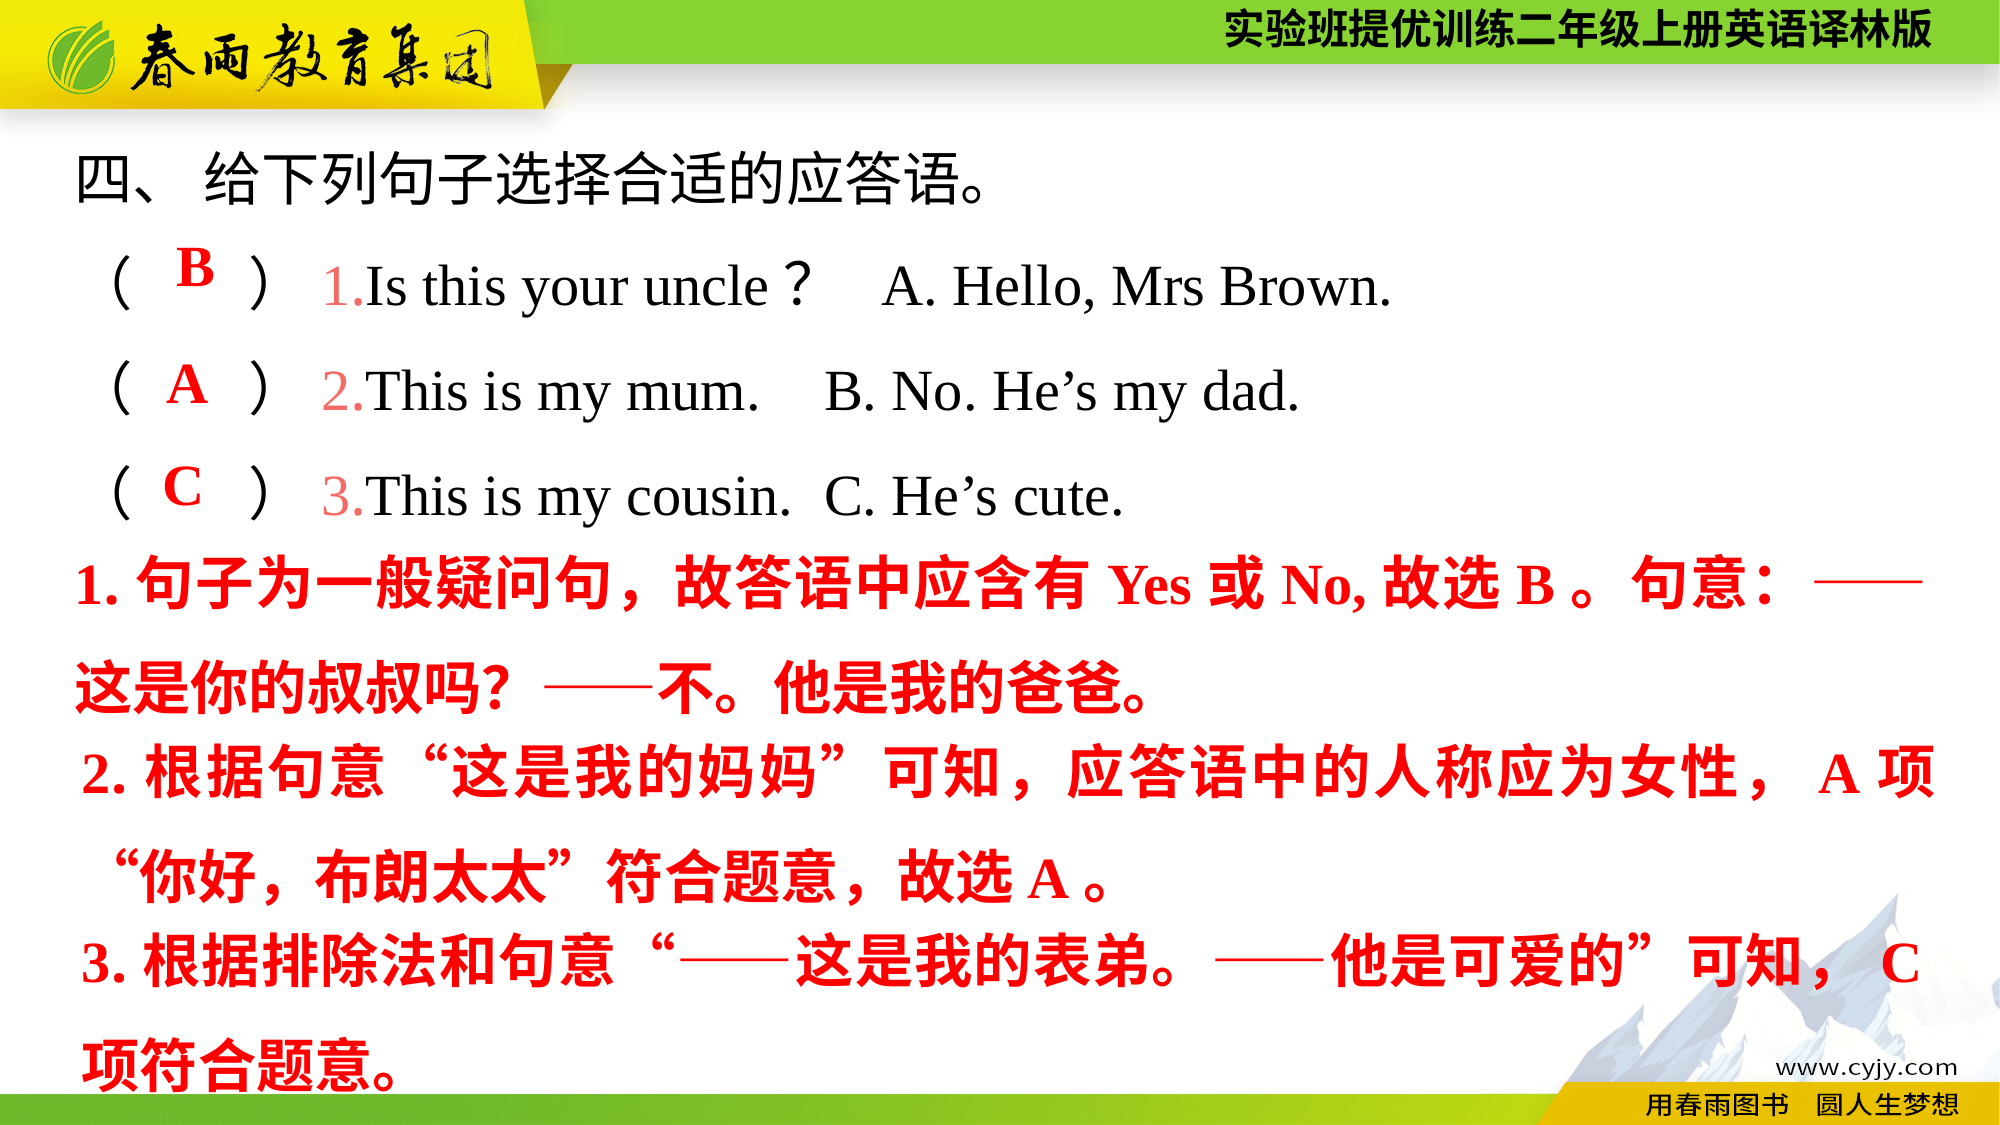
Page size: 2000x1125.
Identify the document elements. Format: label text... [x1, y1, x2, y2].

text_box B [161, 220, 231, 306]
text_box 2.根据句意“这是我的妈妈”可知，应答语中的人称应为女性，A项“你好，布朗太太”符合题意，故选A。 [66, 692, 1951, 881]
text_box A [151, 338, 224, 423]
text_box 1.句子为一般疑问句，故答语中应含有Yes或No,故选B。句意：——这是你的叔叔吗？——不。他是我的爸爸。 [59, 503, 1944, 729]
text_box C [147, 439, 219, 525]
list 四、 给下列句子选择合适的应答语。 （ ）1.Is this your uncle？ A. Hello, Mrs Brown. （ ）2.This is my mum. B. No. He’s my dad. （ ）3.This is my cousin. C. He’s cute. [59, 99, 1944, 503]
text_box 3.根据排除法和句意“——这是我的表弟。——他是可爱的”可知，C项符合题意。 [66, 881, 1951, 1107]
picture [0, 0, 2000, 1125]
